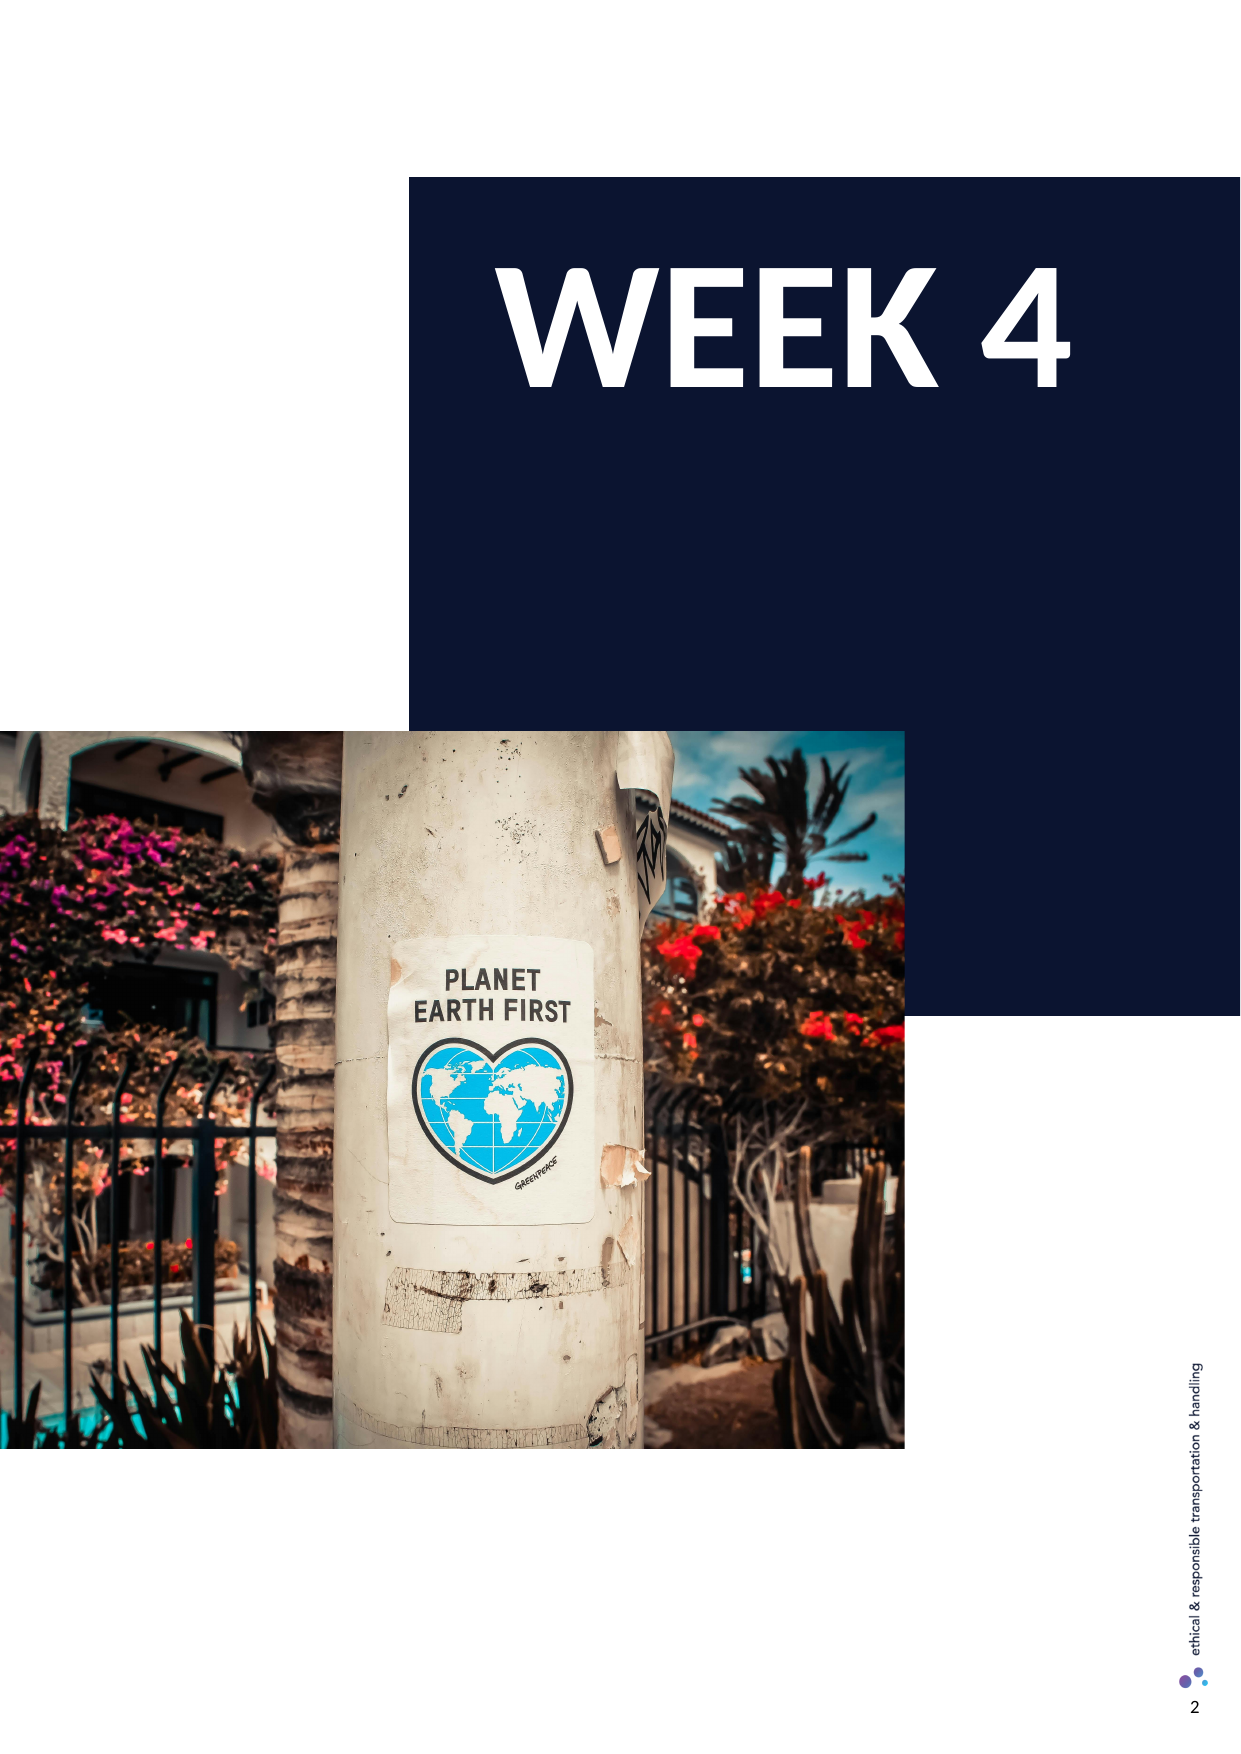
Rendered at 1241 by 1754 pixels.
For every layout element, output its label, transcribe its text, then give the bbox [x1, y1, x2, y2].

picture [0, 731, 905, 1449]
picture [1179, 1357, 1217, 1680]
slide_number 2 [1153, 1676, 1215, 1736]
list WEEK 4 [479, 221, 1241, 732]
